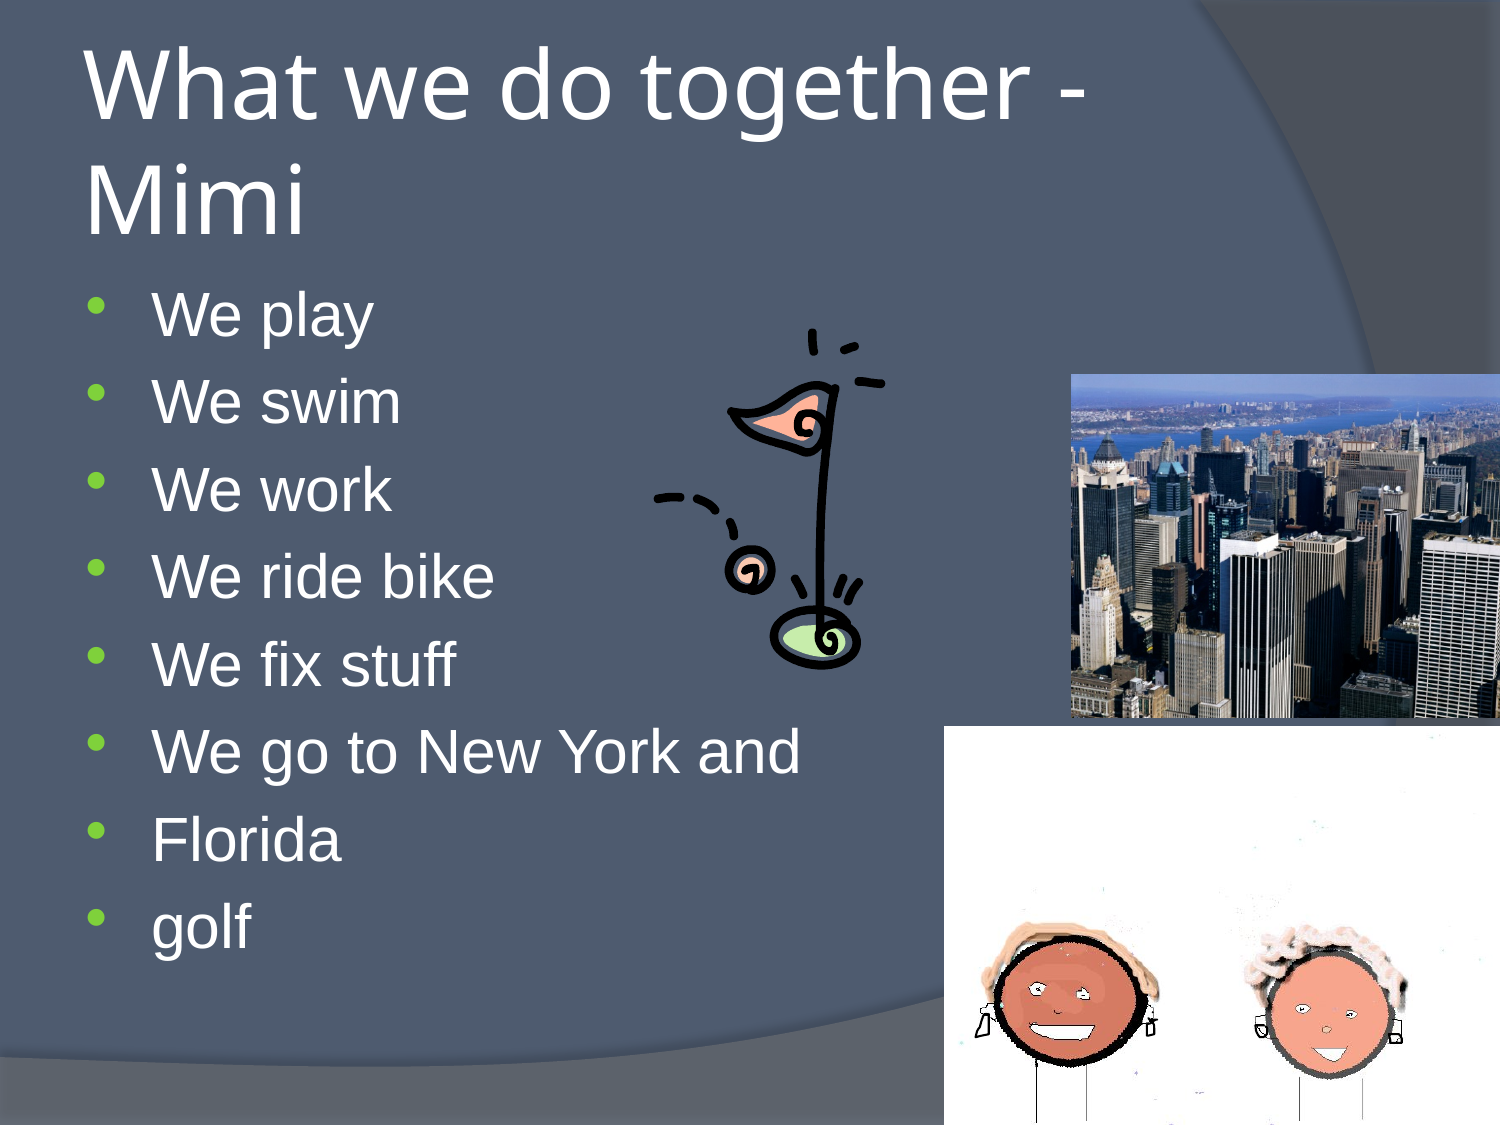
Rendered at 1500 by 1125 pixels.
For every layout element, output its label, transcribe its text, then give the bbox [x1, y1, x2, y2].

list We play We swim We work We ride bike We fix stuff We go to New York and Florida golf [67, 266, 1293, 1010]
picture [1071, 374, 1500, 718]
picture [649, 324, 890, 674]
title What we do together - Mimi [75, 45, 1300, 233]
picture [944, 726, 1500, 1125]
